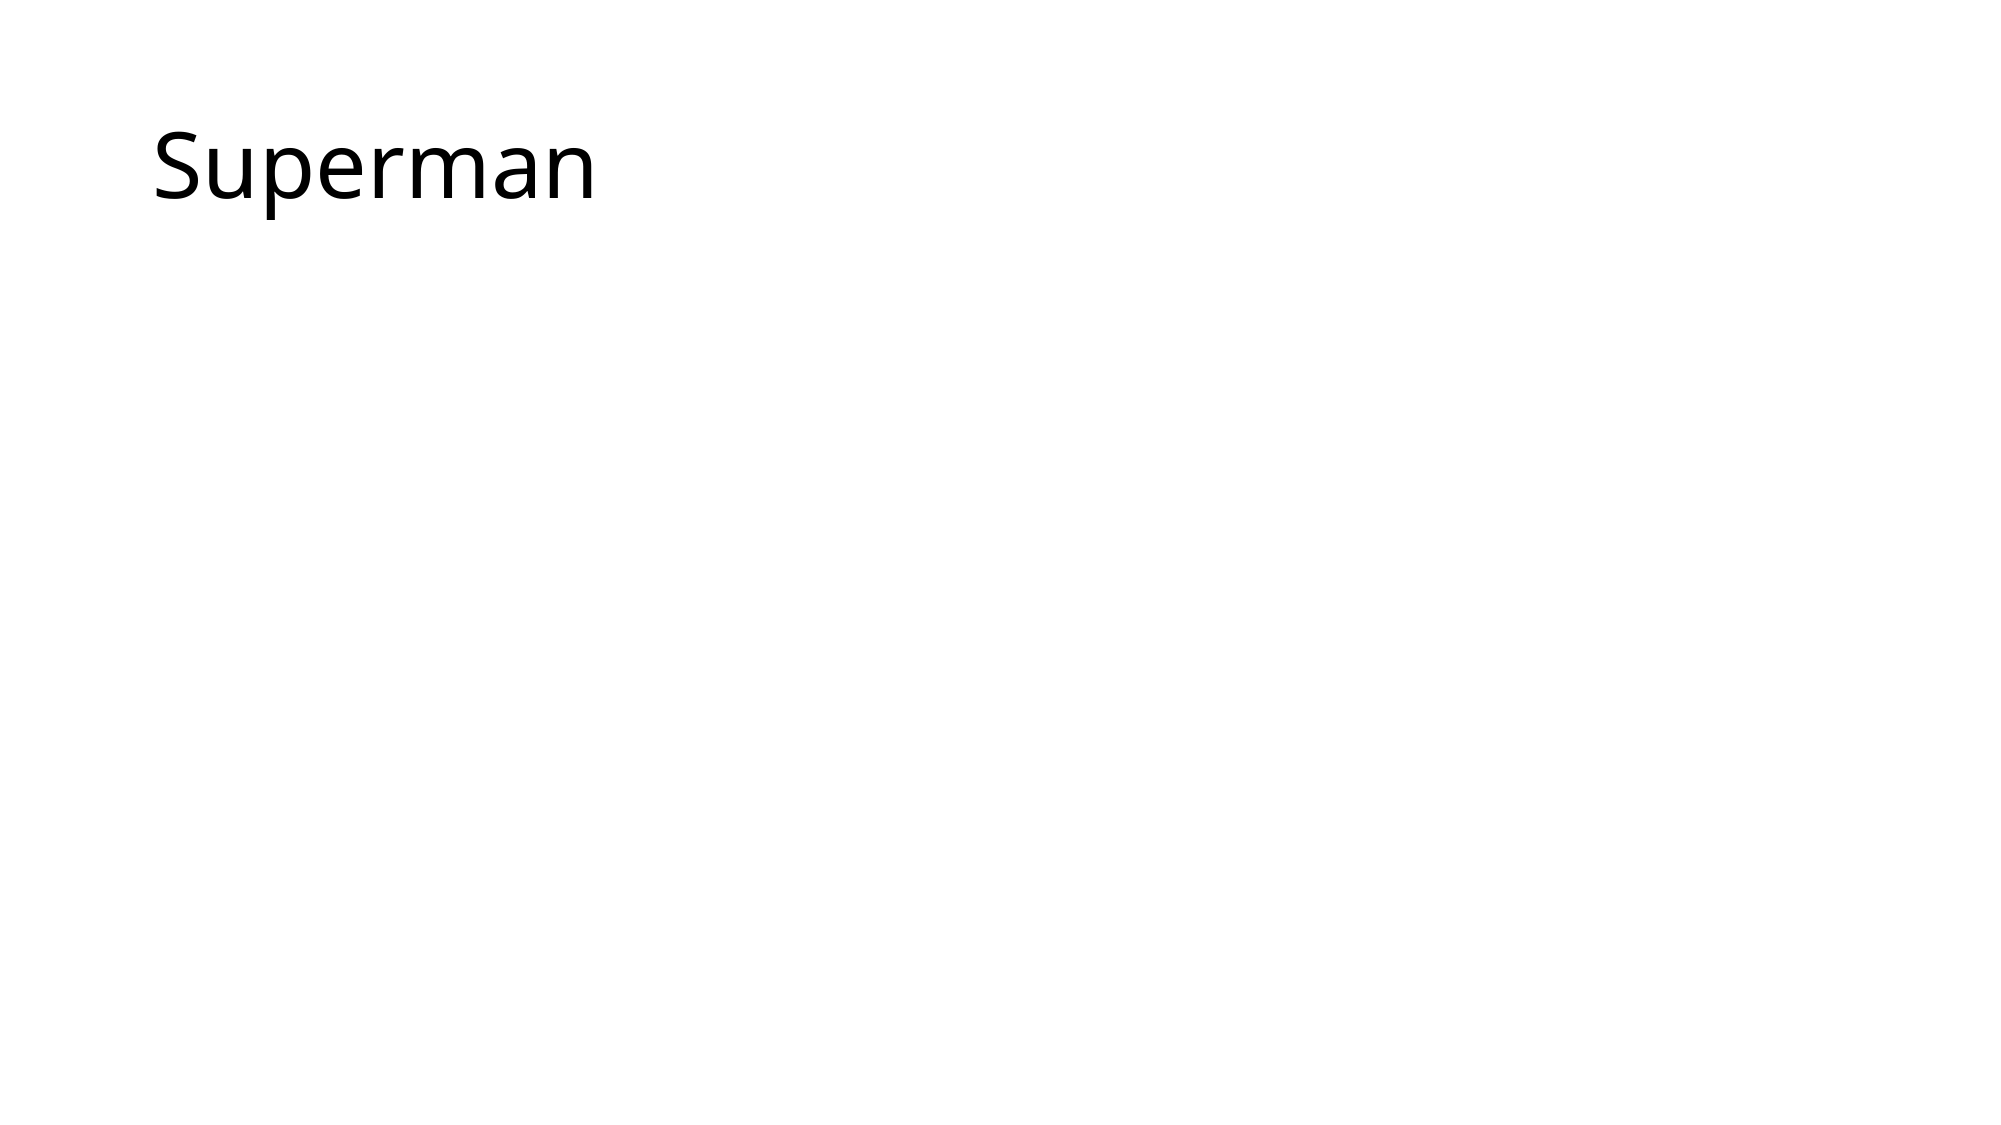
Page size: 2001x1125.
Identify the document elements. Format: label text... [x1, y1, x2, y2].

title Superman [137, 59, 1863, 278]
